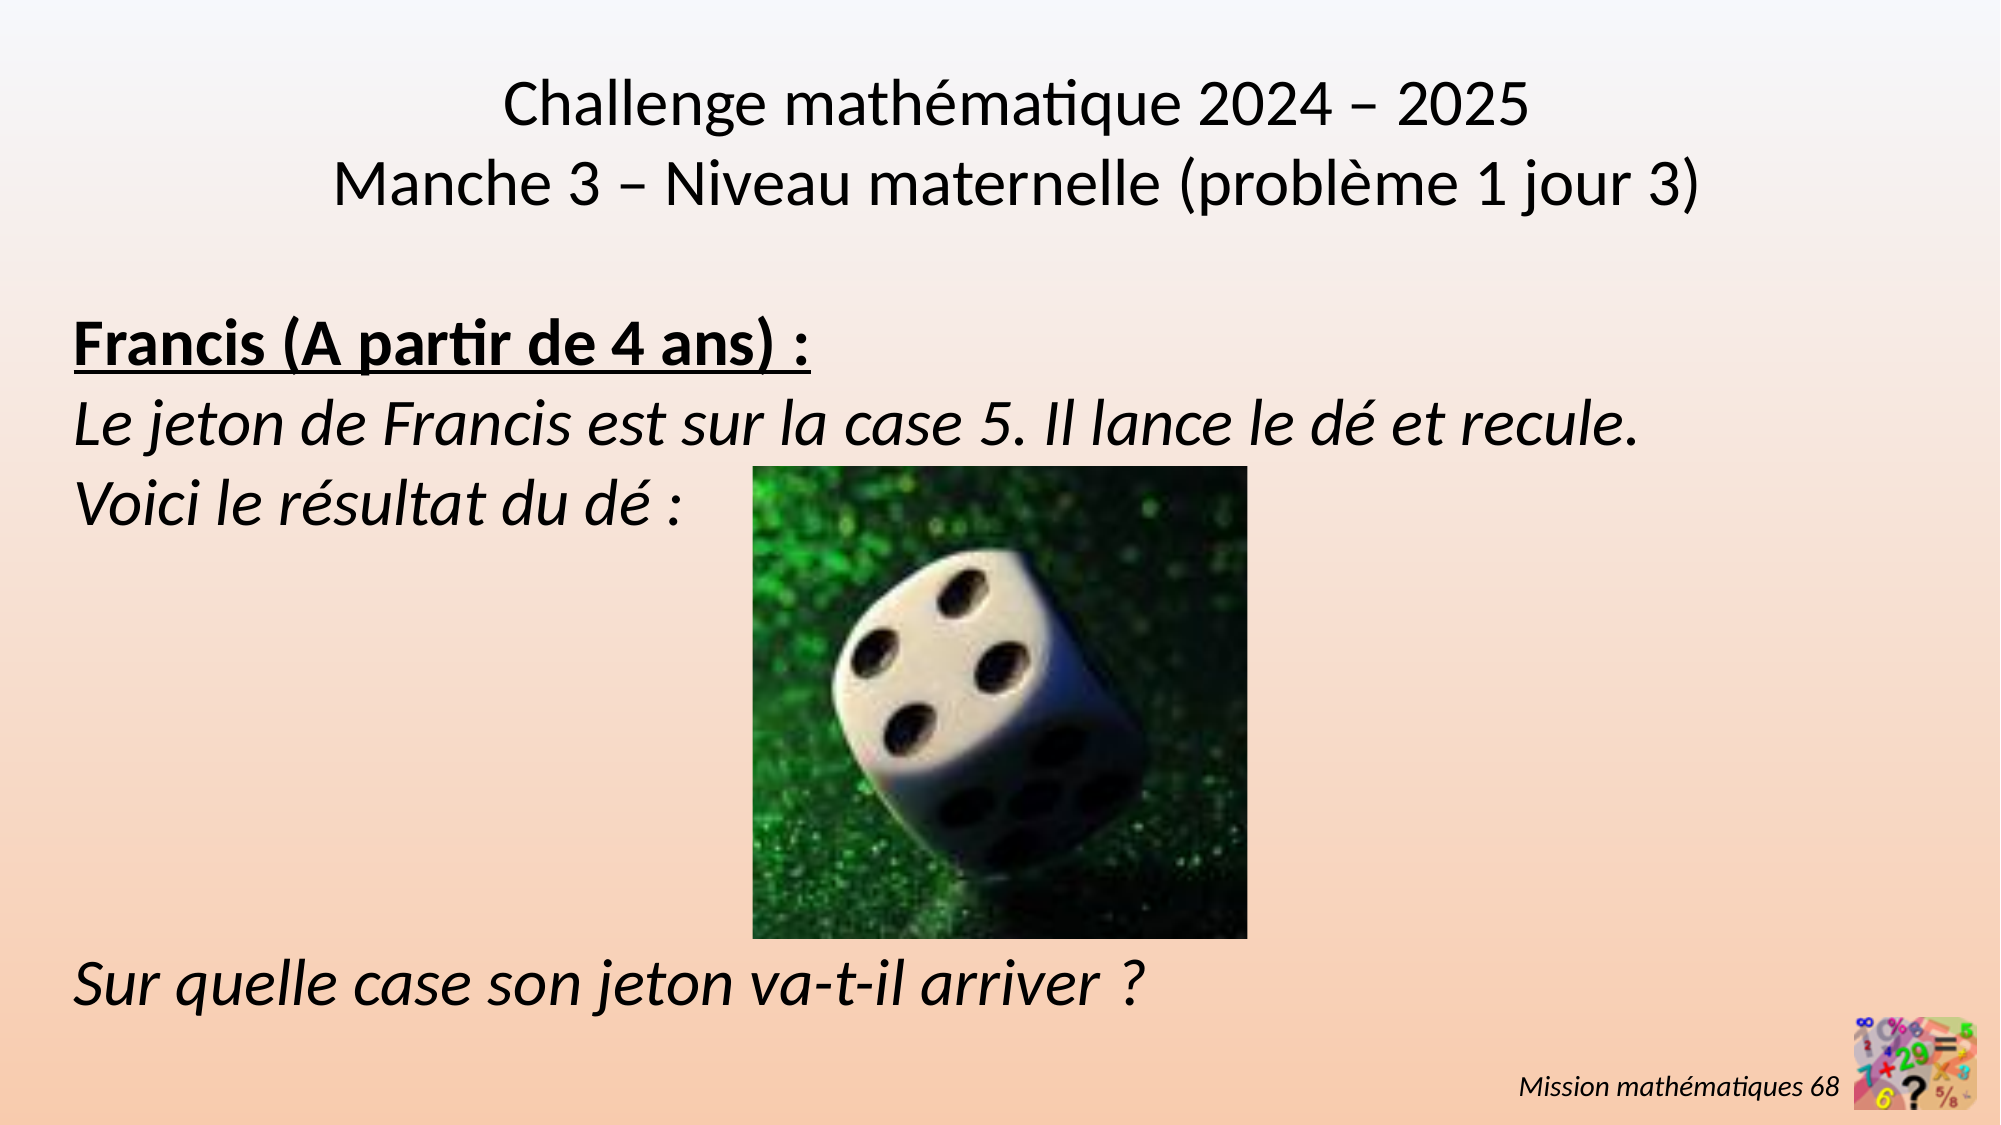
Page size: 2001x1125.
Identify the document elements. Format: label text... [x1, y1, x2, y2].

picture [752, 466, 1248, 939]
picture [1854, 1017, 1977, 1110]
text_box Mission mathématiques 68 [1501, 1059, 1854, 1110]
text_box Challenge mathématique 2024 – 2025 Manche 3 – Niveau maternelle (problème 1 jour 3) Francis (A partir de 4 ans) : Le jeton de Francis est sur la case 5. Il lance le dé et recule. Voici le résultat du dé : Sur quelle case son jeton va-t-il arriver ? [58, 51, 1977, 1026]
